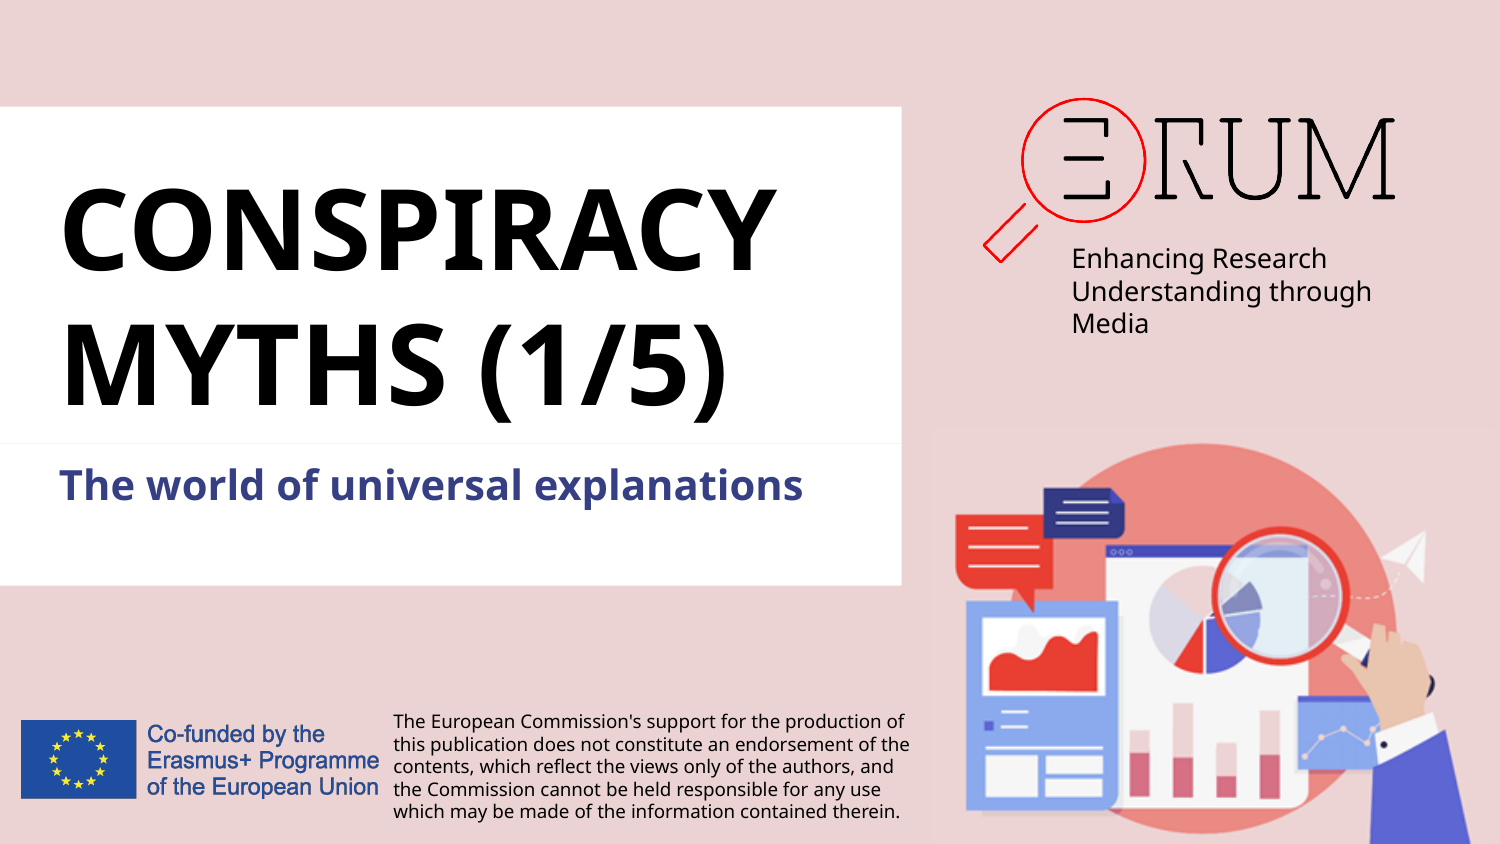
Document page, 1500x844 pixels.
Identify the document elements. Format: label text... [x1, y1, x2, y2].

picture [21, 720, 379, 799]
subtitle The world of universal explanations [0, 443, 902, 586]
picture [901, 67, 1475, 283]
title CONSPIRACY MYTHS (1/5) [0, 106, 902, 443]
picture [932, 428, 1496, 844]
